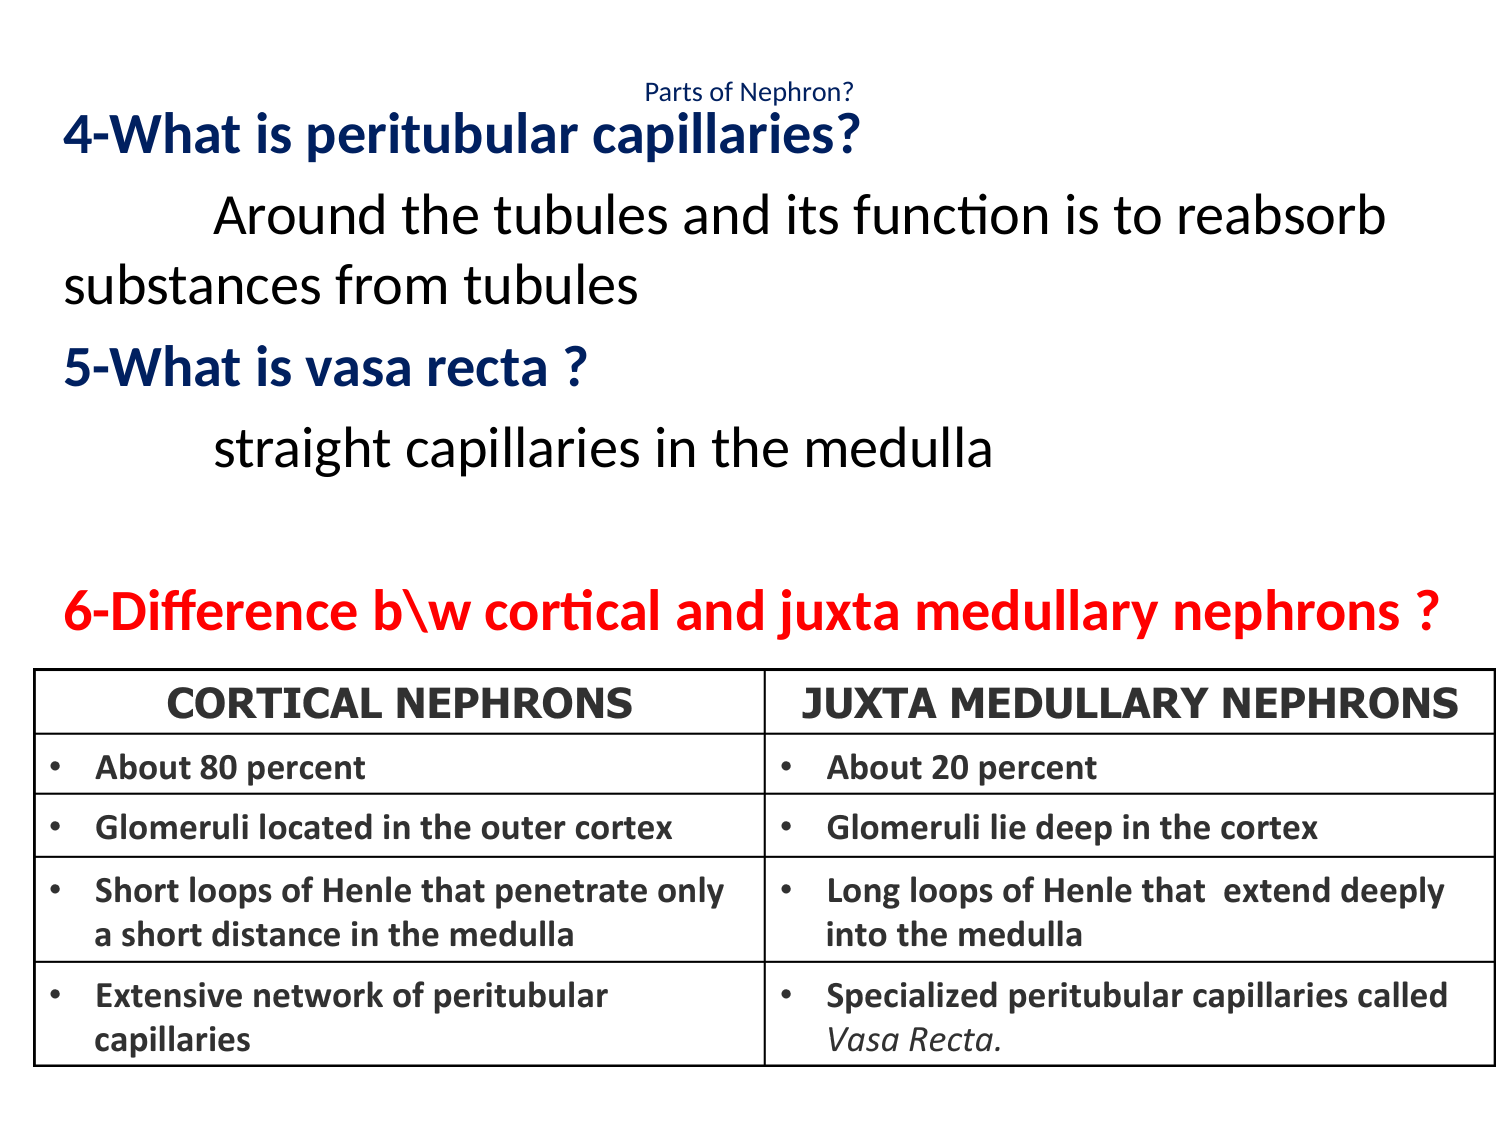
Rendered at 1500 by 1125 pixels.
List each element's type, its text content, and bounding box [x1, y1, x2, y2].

picture [33, 668, 1497, 1068]
list 4-What is peritubular capillaries? Around the tubules and its function is to reabsorb substances from tubules 5-What is vasa recta ? straight capillaries in the medulla 6-Difference b\w cortical and juxta medullary nephrons ? [48, 87, 1482, 667]
title Parts of Nephron? [75, 65, 1425, 87]
